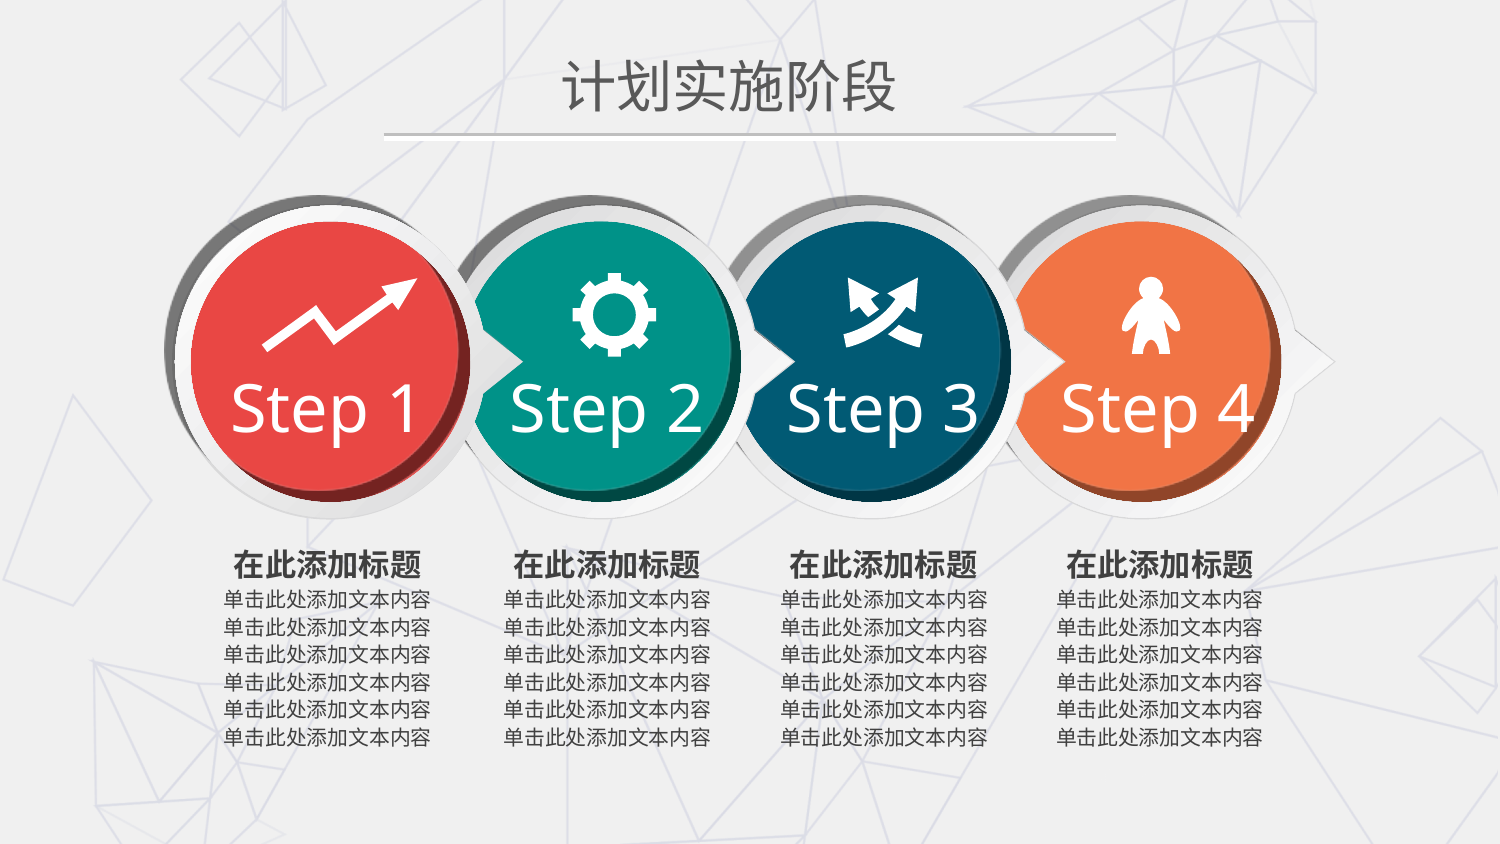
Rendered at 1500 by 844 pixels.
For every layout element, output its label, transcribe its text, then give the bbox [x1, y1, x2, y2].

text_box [735, 537, 1011, 760]
picture [0, 0, 1498, 844]
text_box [793, 205, 1064, 518]
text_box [173, 205, 523, 518]
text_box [1064, 205, 1334, 518]
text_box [523, 205, 793, 518]
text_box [1011, 537, 1308, 760]
title 计划实施阶段 [280, 51, 1178, 136]
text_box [459, 537, 735, 760]
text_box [179, 537, 459, 760]
